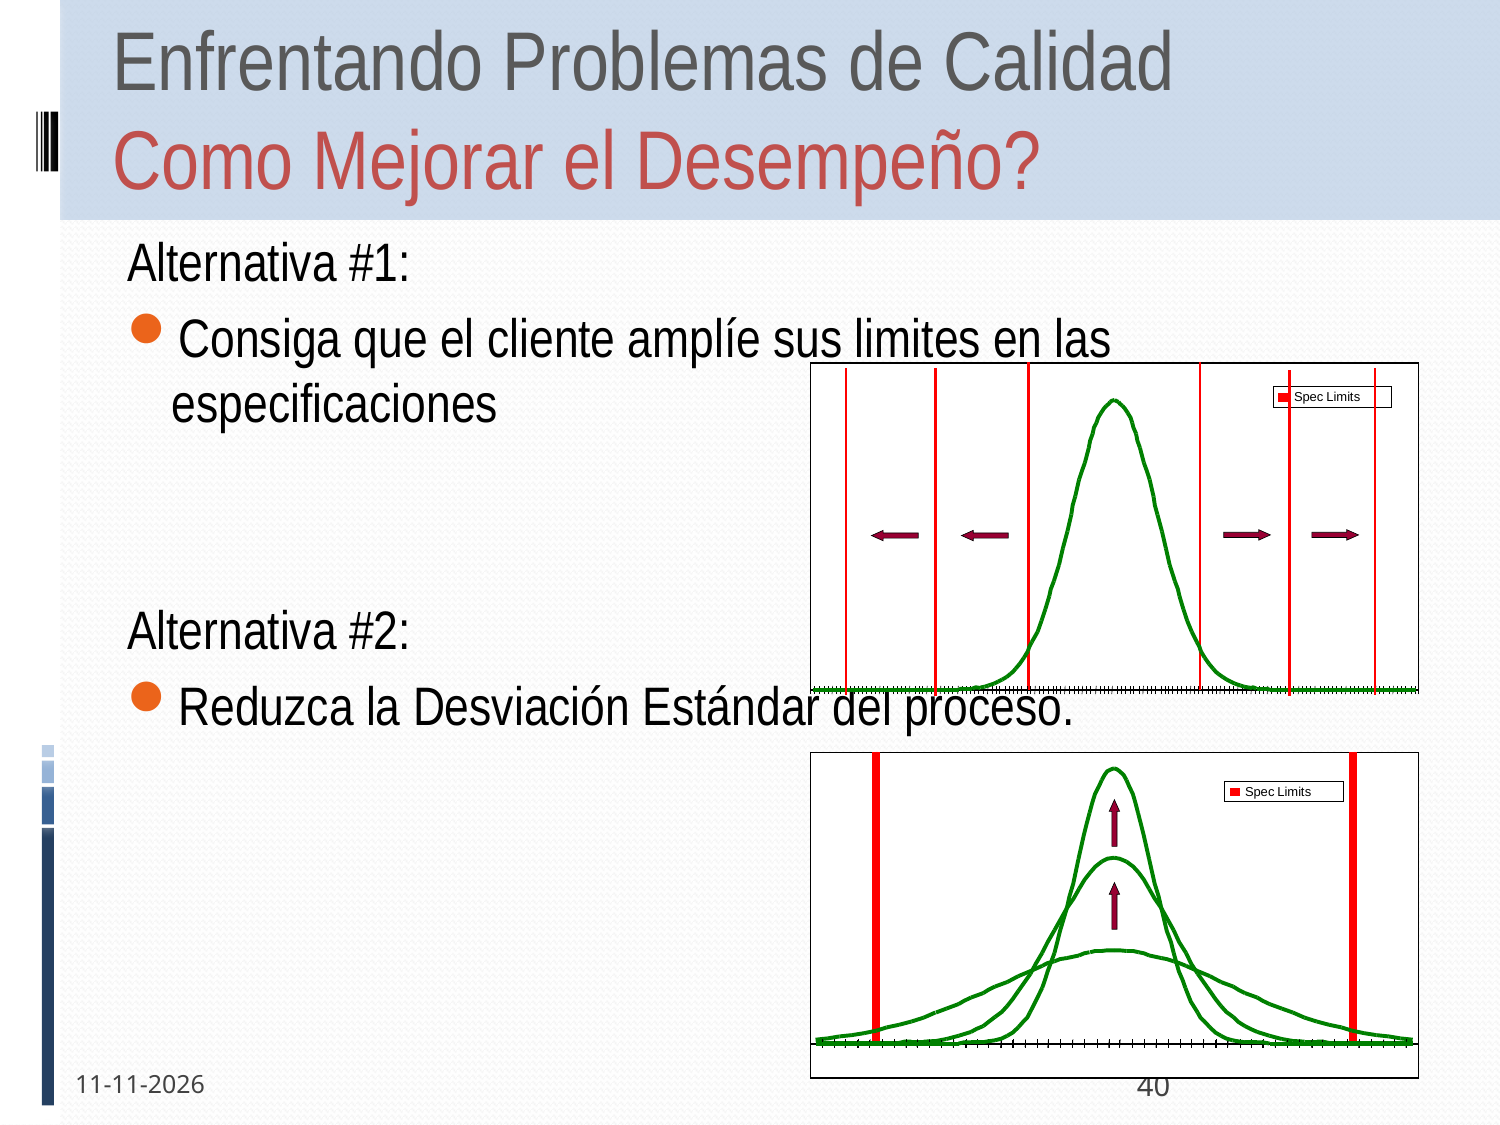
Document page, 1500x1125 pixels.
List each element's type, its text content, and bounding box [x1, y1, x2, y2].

title Enfrentando Problemas de Calidad Como Mejorar el Desempeño? [111, 18, 1436, 207]
picture [808, 361, 1420, 703]
list Alternativa #1: Consiga que el cliente amplíe sus limites en las especificaciones Alternativa #2: Reduzca la Desviación Estándar del proceso. [111, 219, 1436, 1038]
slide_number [75, 1042, 243, 1103]
picture [808, 751, 1420, 1079]
slide_number 40 [1045, 1088, 1171, 1107]
